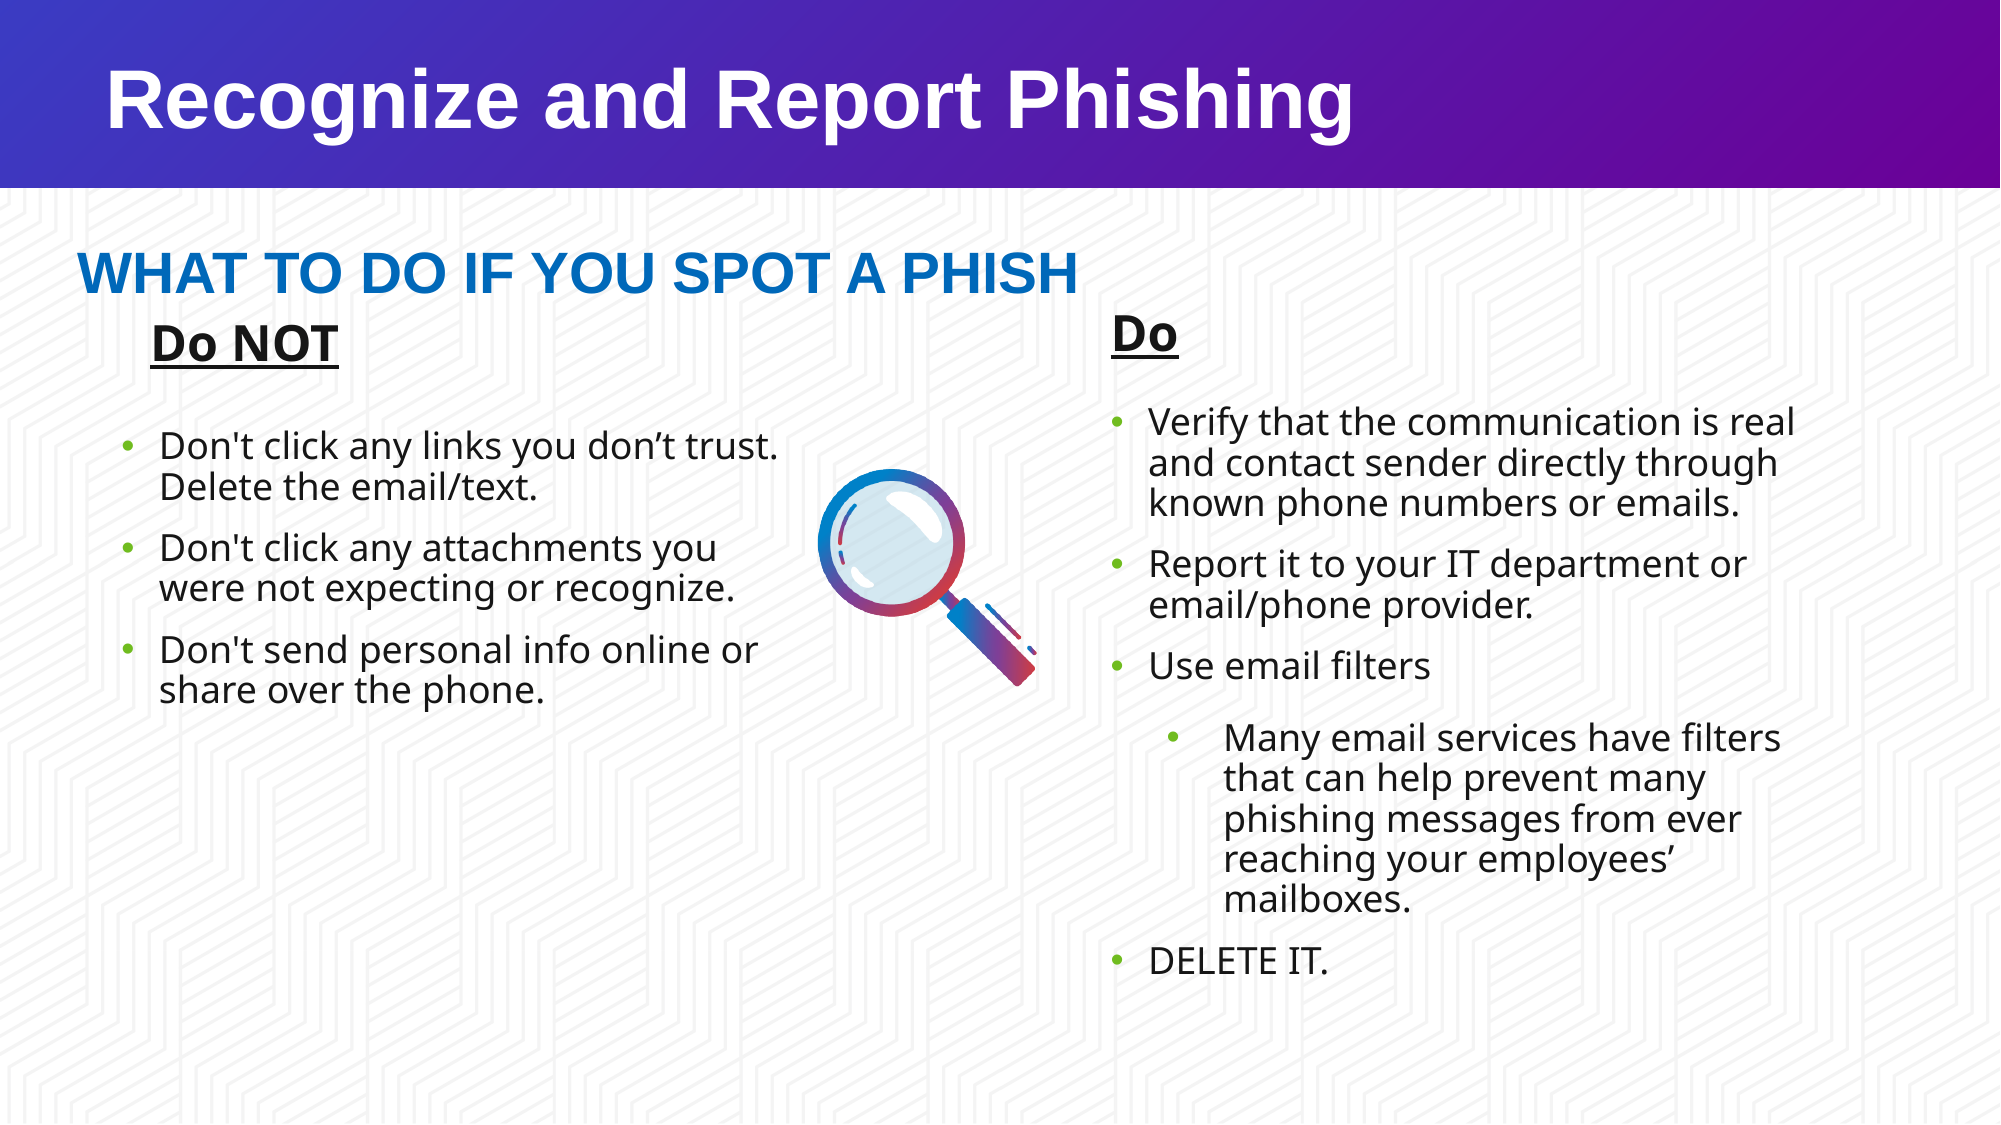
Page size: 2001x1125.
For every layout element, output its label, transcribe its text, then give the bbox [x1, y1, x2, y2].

text_box Don't click any links you don’t trust. Delete the email/text. Don't click any attachments you were not expecting or recognize. Don't send personal info online or share over the phone. [68, 419, 814, 1022]
text_box Do NOT [97, 310, 450, 402]
text_box WHAT TO DO IF YOU SPOT A PHISH [63, 227, 1357, 313]
title Recognize and Report Phishing [0, 0, 2000, 188]
picture [0, 0, 2001, 1125]
text_box Verify that the communication is real and contact sender directly through known phone numbers or emails. Report it to your IT department or email/phone provider. Use email filters Many email services have filters that can help prevent many phishing messages from ever reaching your employees’ mailboxes. DELETE IT. [1058, 395, 1864, 1022]
text_box Do [1058, 300, 1410, 392]
